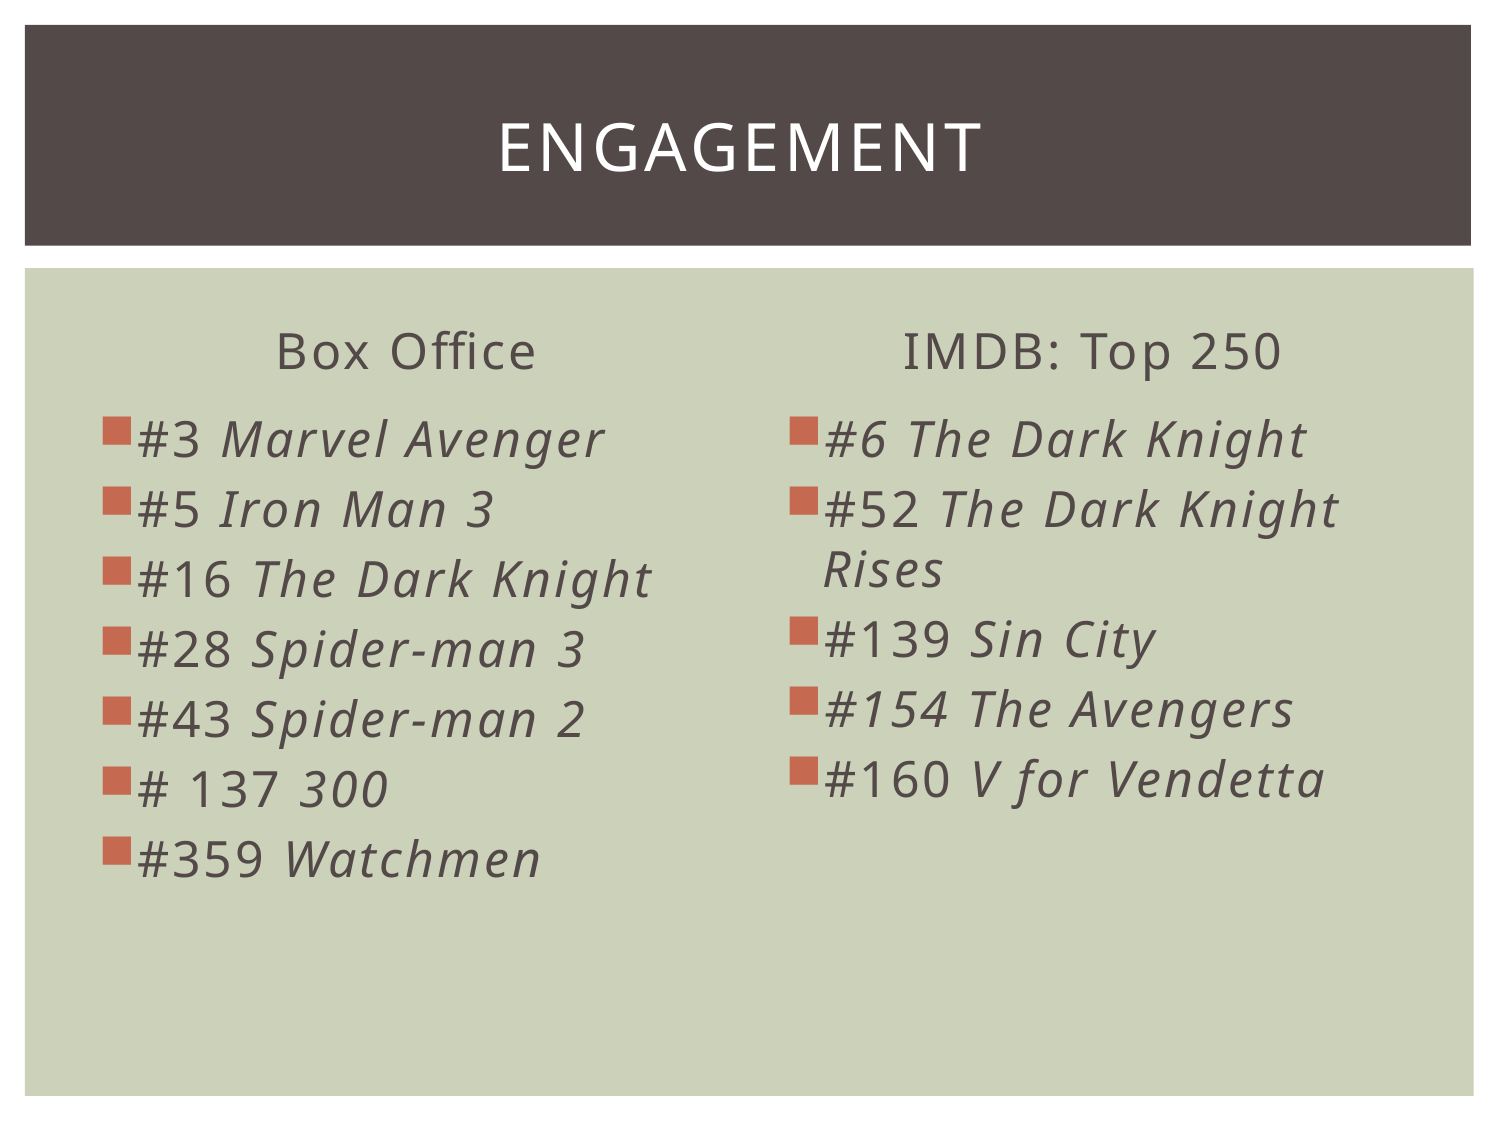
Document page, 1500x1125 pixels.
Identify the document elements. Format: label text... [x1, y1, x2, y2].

title Engagement [62, 58, 1438, 232]
list IMDB: Top 250 [761, 282, 1425, 388]
list #3 Marvel Avenger #5 Iron Man 3 #16 The Dark Knight #28 Spider-man 3 #43 Spider-man 2 # 137 300 #359 Watchmen [75, 399, 738, 1005]
list #6 The Dark Knight #52 The Dark Knight Rises #139 Sin City #154 The Avengers #160 V for Vendetta [761, 399, 1425, 1005]
list Box Office [75, 282, 738, 388]
